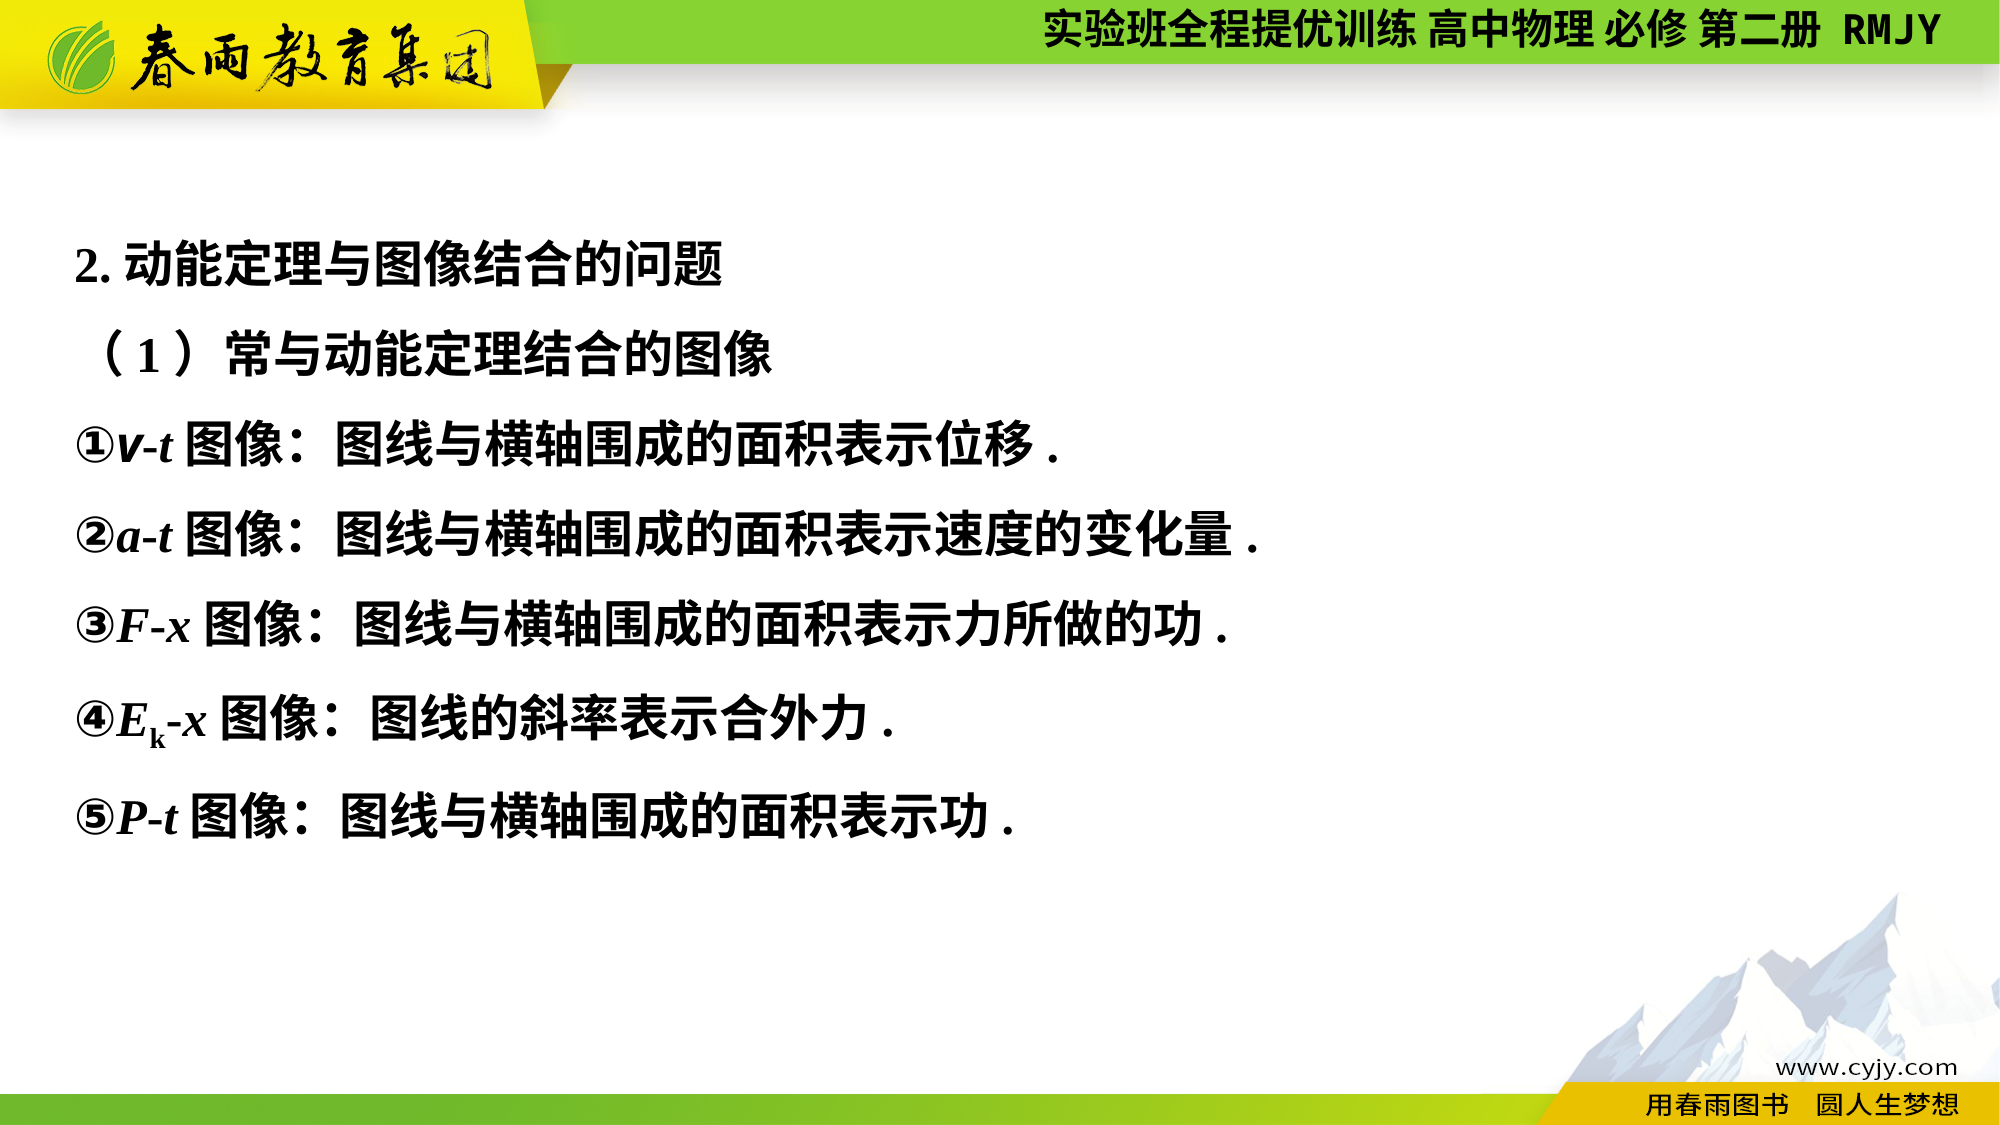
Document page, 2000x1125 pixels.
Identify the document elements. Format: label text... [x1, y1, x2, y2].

picture [0, 0, 2000, 1125]
list 2.动能定理与图像结合的问题 （1）常与动能定理结合的图像 ①v-t图像：图线与横轴围成的面积表示位移. ②a-t图像：图线与横轴围成的面积表示速度的变化量. ③F-x图像：图线与横轴围成的面积表示力所做的功. ④Ek-x图像：图线的斜率表示合外力. ⑤P-t图像：图线与横轴围成的面积表示功. [59, 194, 1944, 846]
